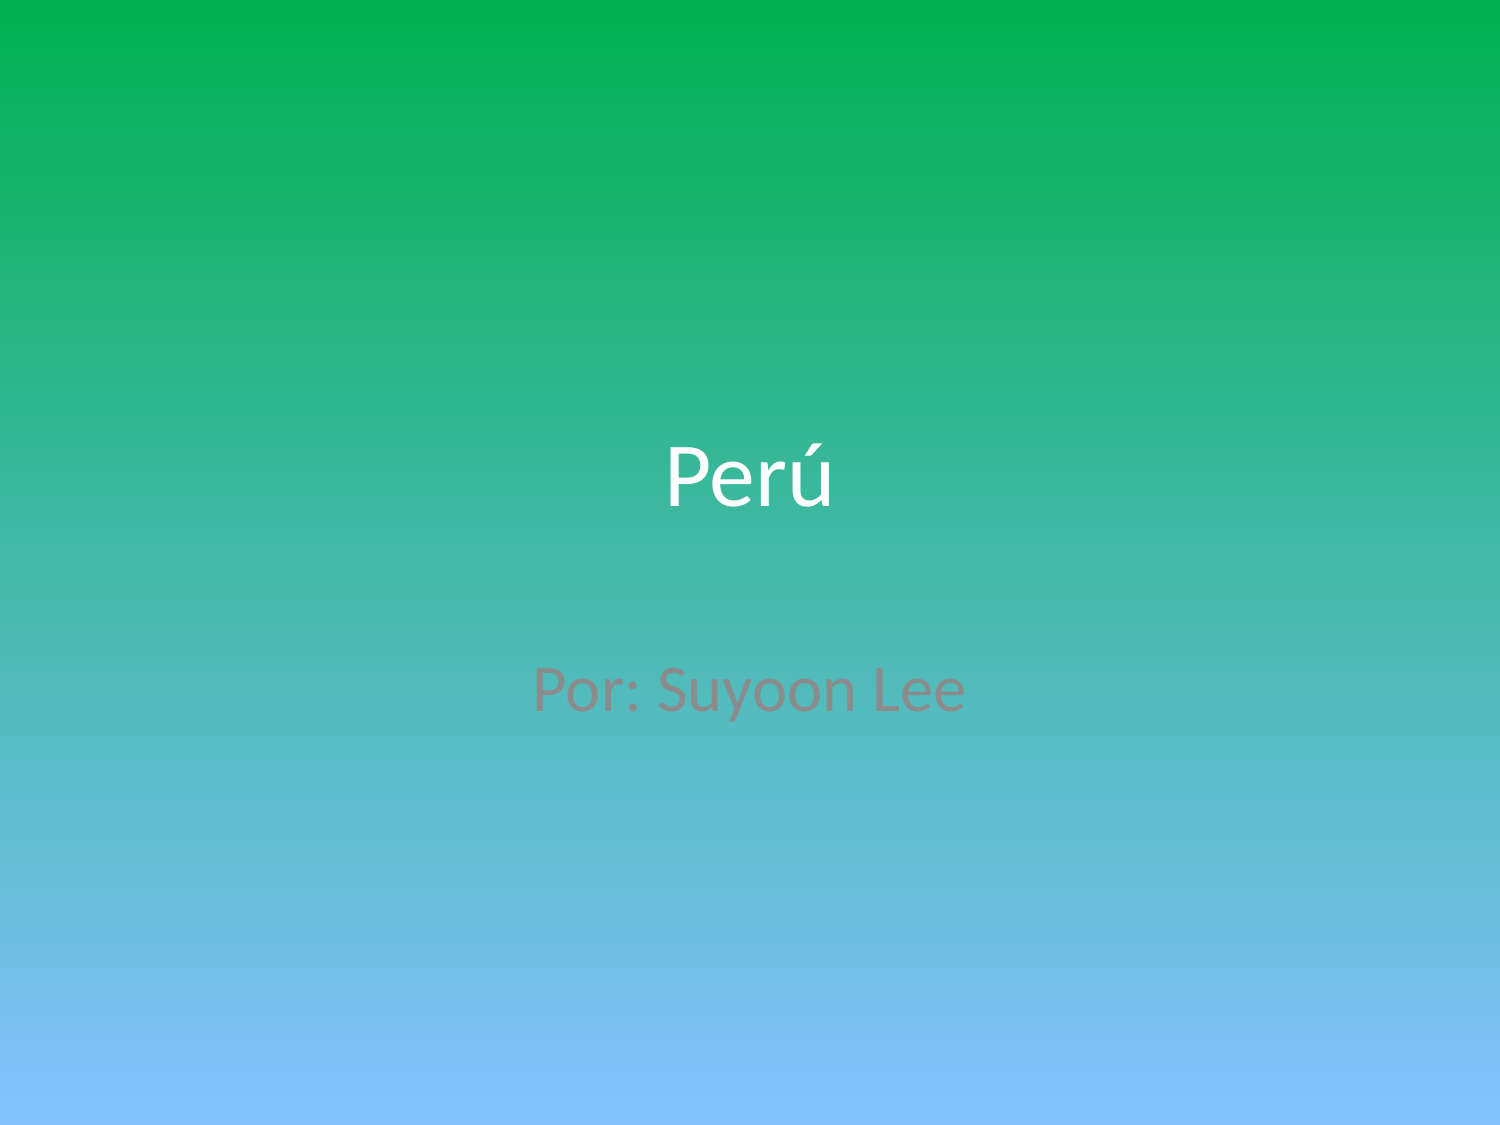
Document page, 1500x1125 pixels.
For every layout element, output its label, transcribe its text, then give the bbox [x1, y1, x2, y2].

subtitle Por: Suyoon Lee [225, 637, 1275, 925]
title Perú [112, 349, 1388, 591]
